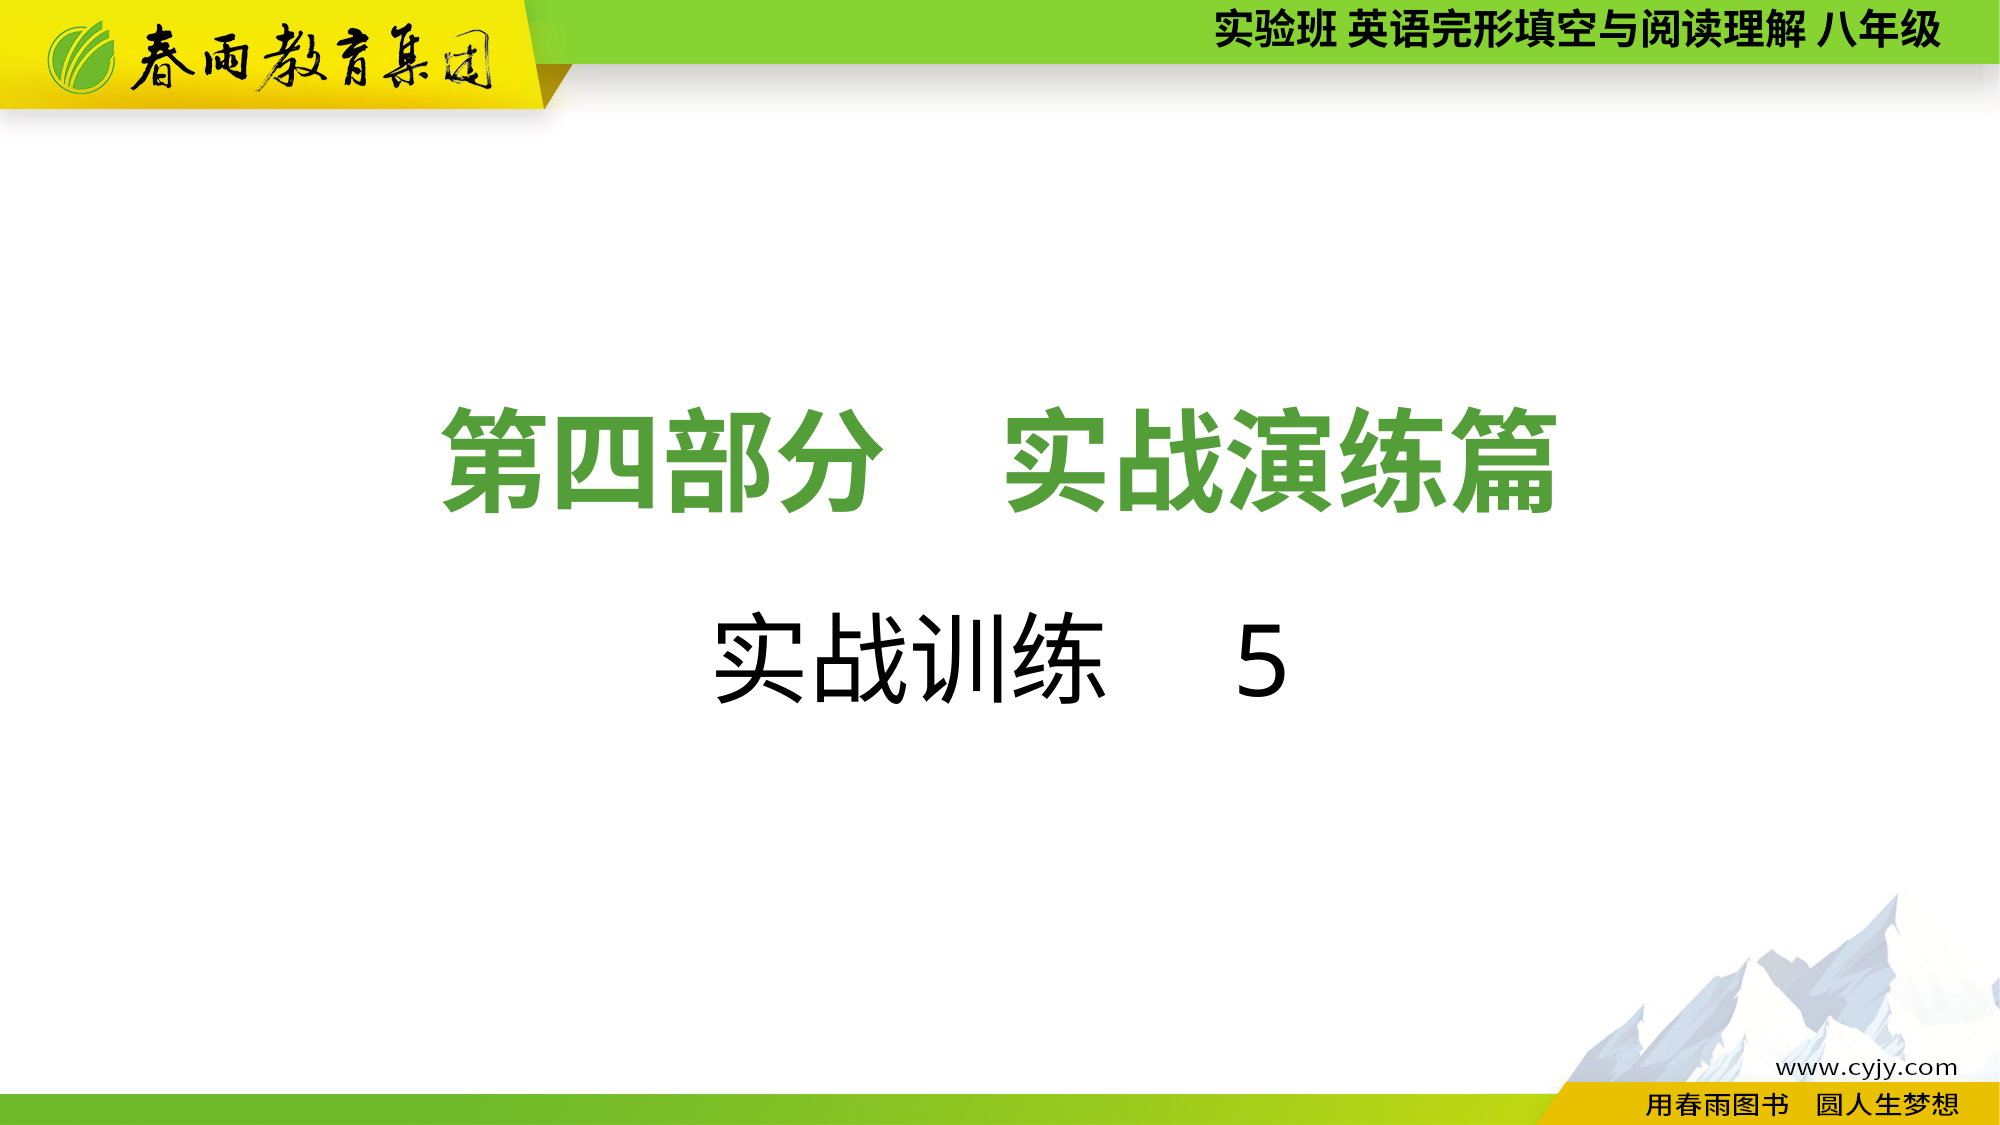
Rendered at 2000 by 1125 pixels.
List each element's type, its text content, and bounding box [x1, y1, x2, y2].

picture [0, 0, 2000, 1125]
text_box 第四部分 实战演练篇 [54, 316, 1946, 528]
text_box 实战训练 5 [54, 528, 1946, 724]
